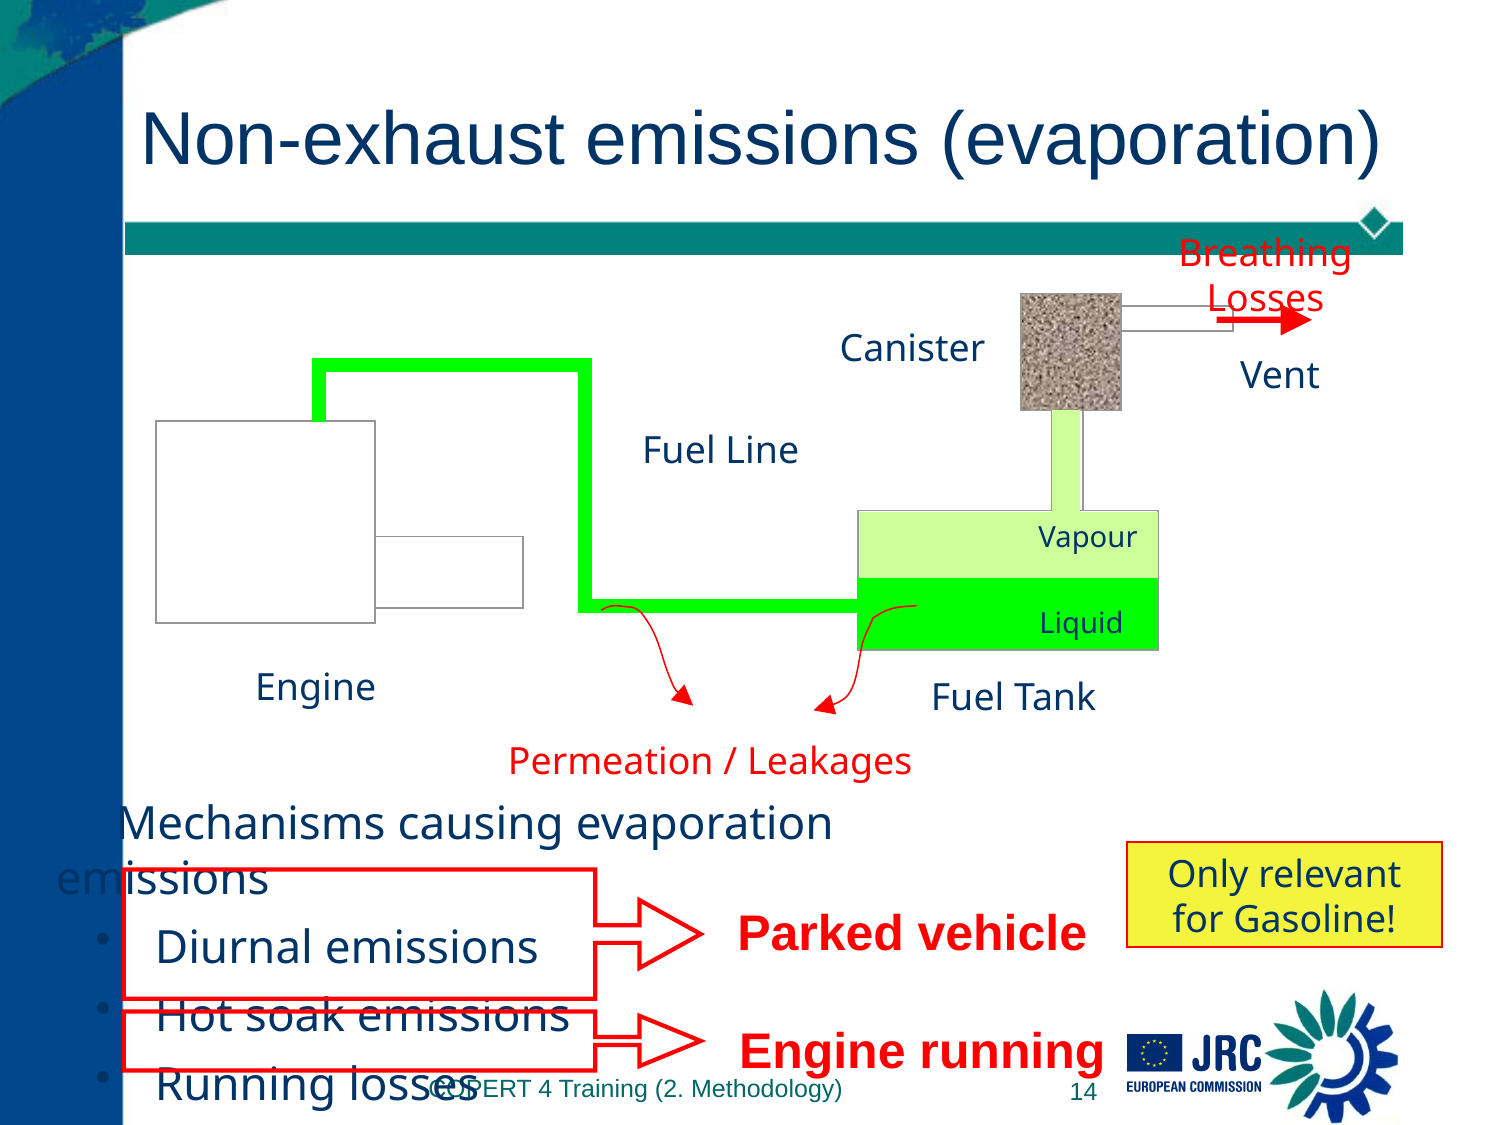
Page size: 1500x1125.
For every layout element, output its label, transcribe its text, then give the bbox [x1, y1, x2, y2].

text_box [312, 358, 325, 421]
text_box [325, 358, 592, 371]
text_box [1120, 326, 1234, 332]
text_box Vapour [1017, 510, 1158, 561]
picture [1127, 1034, 1261, 1092]
picture [1262, 987, 1400, 1125]
text_box [601, 605, 694, 706]
text_box Canister [810, 316, 1015, 377]
text_box Parked vehicle [722, 881, 1197, 953]
title Non-exhaust emissions (evaporation) [124, 33, 1401, 188]
text_box [592, 599, 859, 613]
slide_number 14 [1026, 1071, 1113, 1113]
text_box [859, 578, 1158, 649]
text_box Only relevant for Gasoline! [1126, 842, 1443, 947]
text_box Liquid [1011, 596, 1152, 647]
text_box Engine running [724, 999, 1197, 1071]
text_box Permeation / Leakages [471, 729, 949, 786]
text_box [123, 869, 701, 999]
text_box Vent [1177, 343, 1383, 403]
text_box Breathing Losses [1104, 221, 1427, 326]
text_box [813, 605, 917, 715]
text_box [1080, 411, 1084, 510]
text_box Mechanisms causing evaporation emissions Diurnal emissions Hot soak emissions Running losses [41, 786, 1026, 1118]
text_box [123, 1011, 701, 1071]
text_box Fuel Tank [911, 665, 1117, 726]
text_box [156, 420, 375, 623]
text_box [1020, 293, 1121, 411]
text_box [858, 510, 1017, 599]
text_box [1291, 326, 1300, 331]
text_box [375, 536, 523, 609]
text_box [859, 513, 1158, 578]
text_box [1052, 410, 1080, 514]
text_box [579, 371, 592, 613]
text_box Fuel Line [618, 418, 824, 479]
text_box Engine [213, 655, 419, 716]
picture [0, 0, 1403, 1125]
